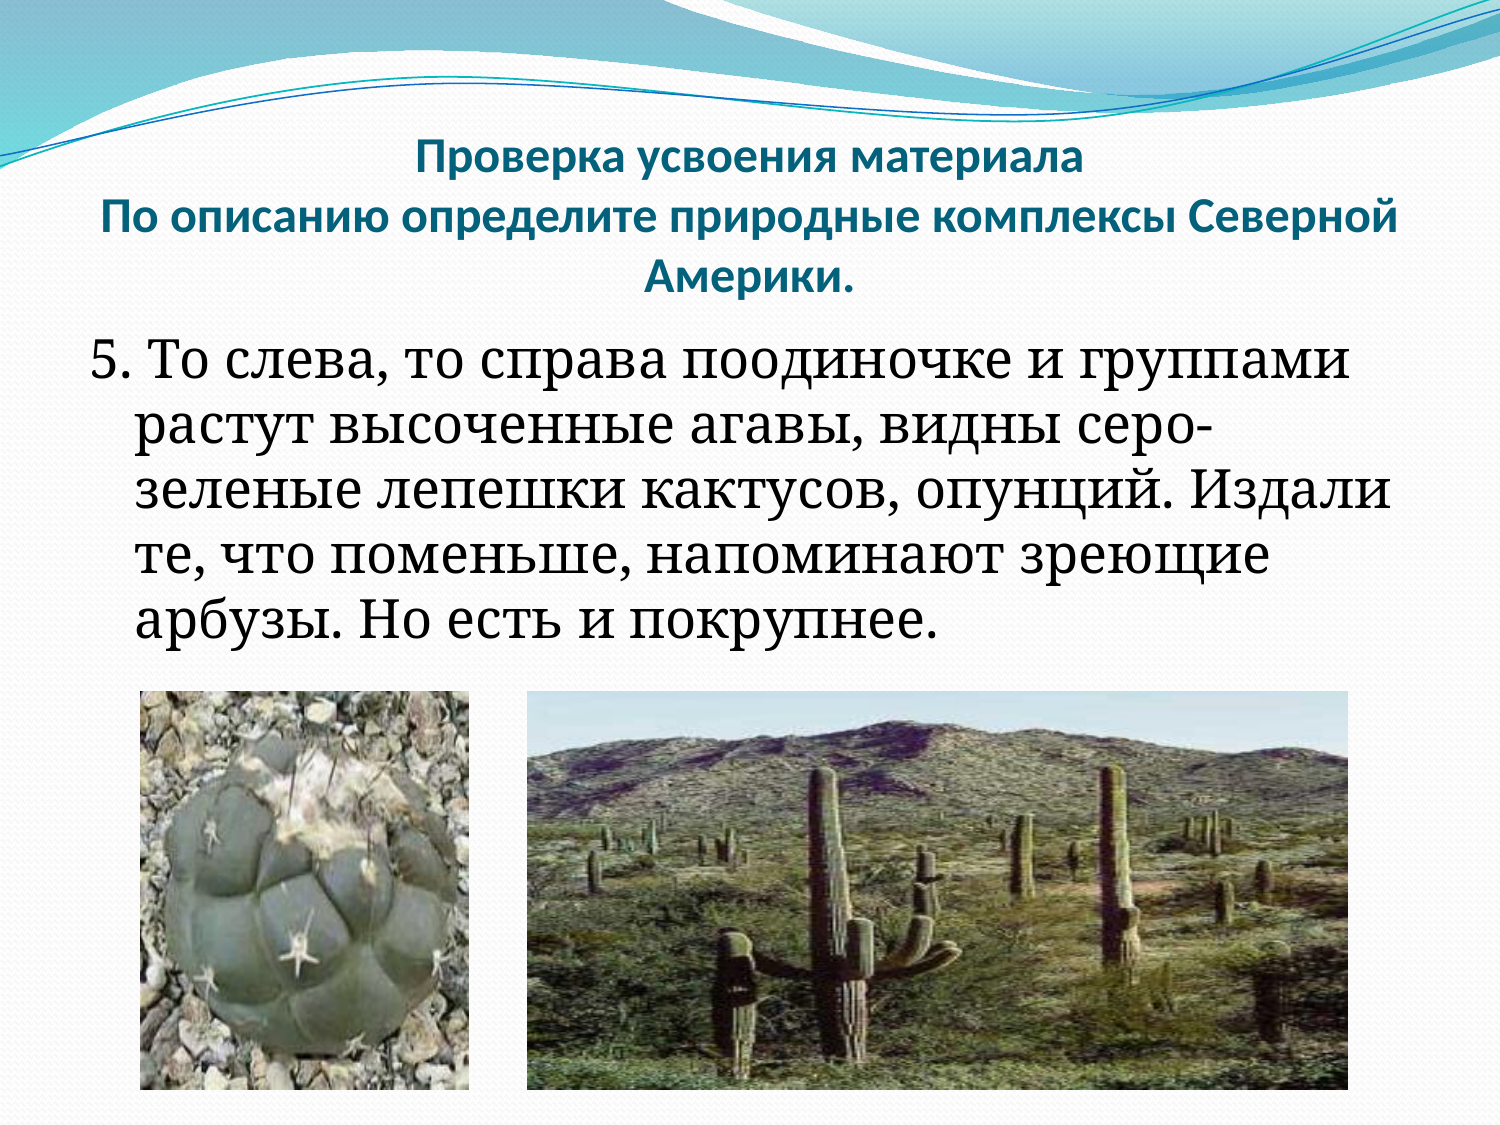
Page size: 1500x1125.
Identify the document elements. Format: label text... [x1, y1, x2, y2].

title Проверка усвоения материала По описанию определите природные комплексы Северной Америки. [75, 115, 1425, 303]
picture [140, 691, 469, 1091]
list 5. То слева, то справа поодиночке и группами растут высоченные агавы, видны серо-зеленые лепешки кактусов, опунций. Издали те, что поменьше, напоминают зреющие арбузы. Но есть и покрупнее. [75, 317, 1425, 1038]
picture [527, 691, 1348, 1091]
